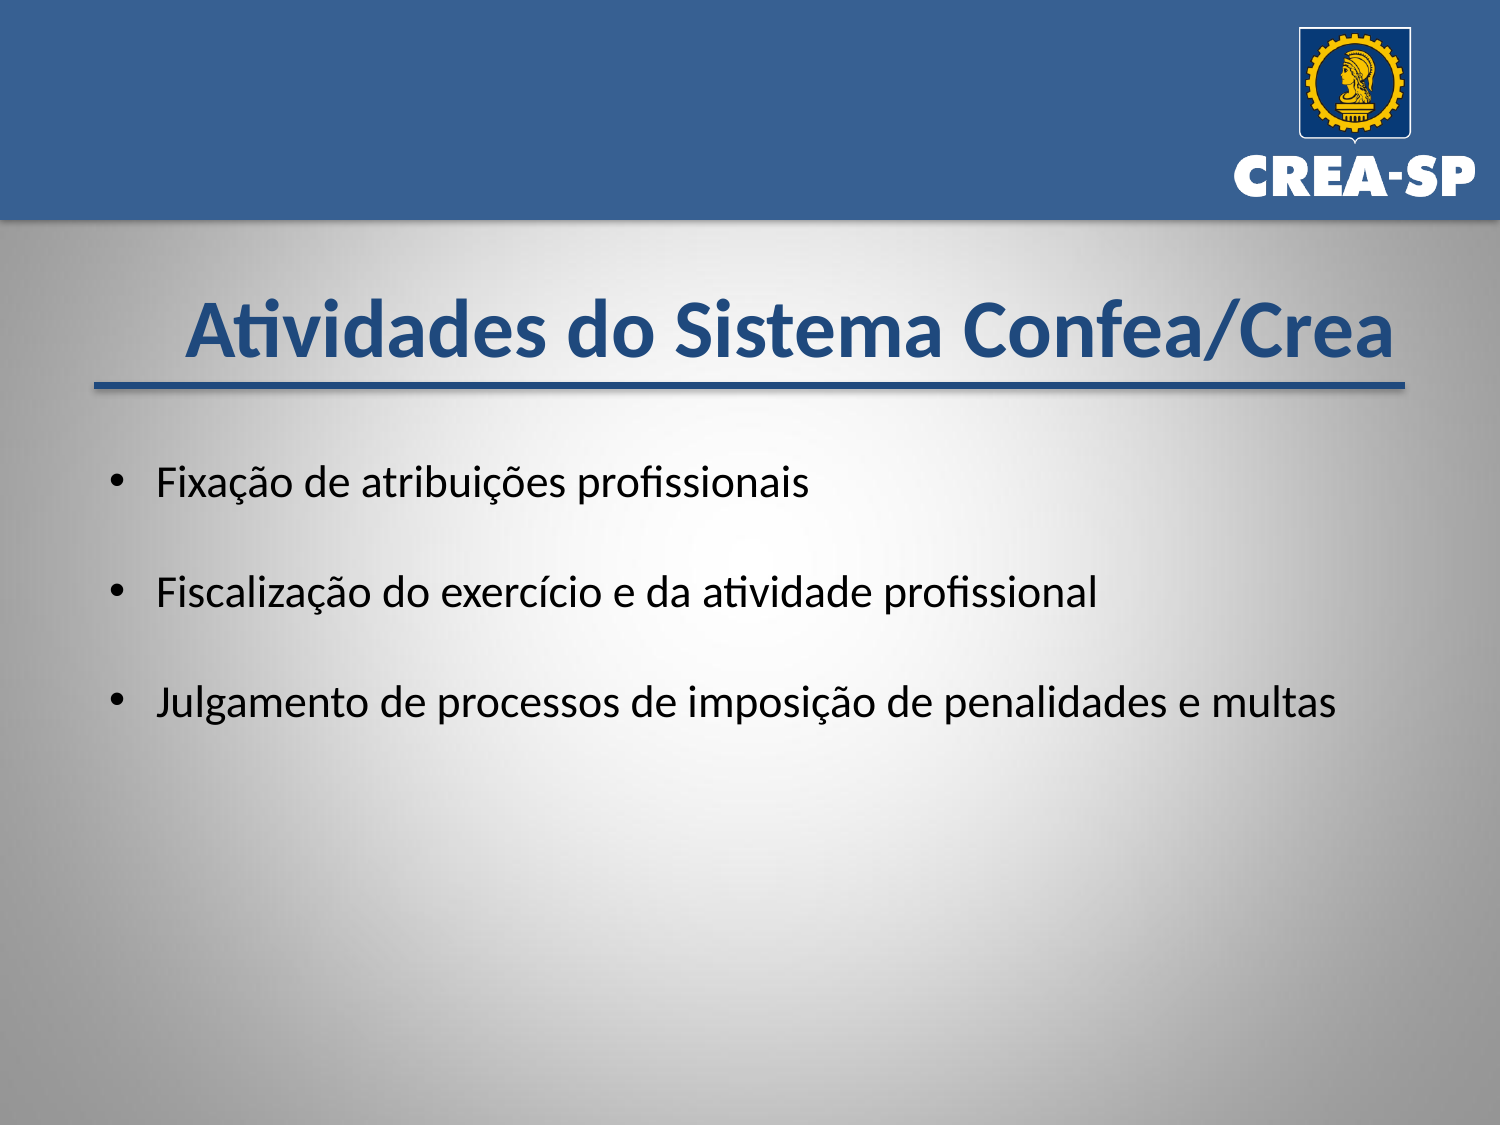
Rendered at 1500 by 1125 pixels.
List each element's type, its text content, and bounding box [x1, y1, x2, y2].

text_box Fixação de atribuições profissionais Fiscalização do exercício e da atividade profissional Julgamento de processos de imposição de penalidades e multas [94, 444, 1412, 734]
picture [0, 220, 1500, 1125]
picture [1234, 27, 1475, 197]
text_box Atividades do Sistema Confea/Crea [100, 267, 1412, 382]
